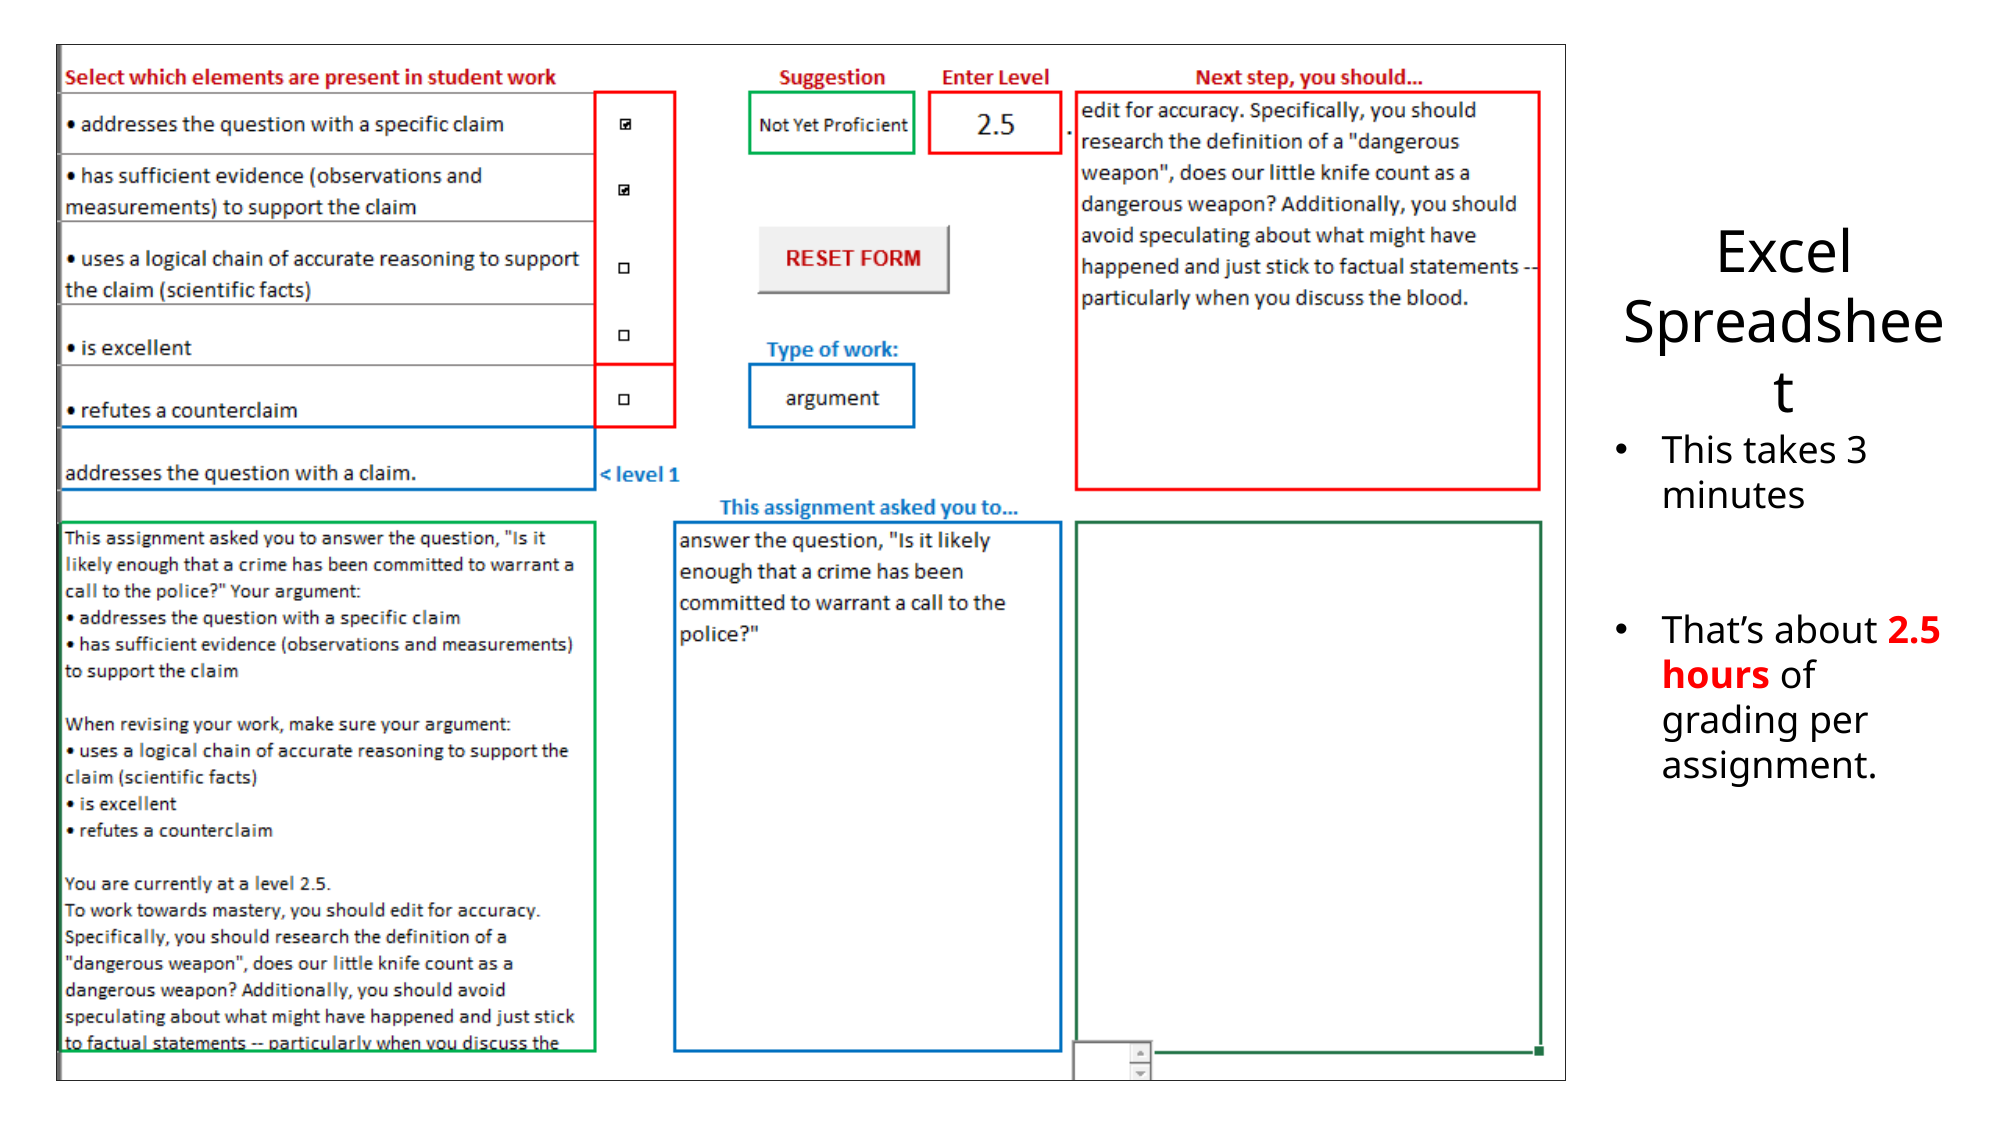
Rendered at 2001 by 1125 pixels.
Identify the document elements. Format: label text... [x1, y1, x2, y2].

picture [55, 44, 1566, 1081]
text_box Excel Spreadsheet [1600, 207, 1969, 432]
text_box This takes 3 minutes That’s about 2.5 hours of grading per assignment. [1600, 432, 1969, 794]
